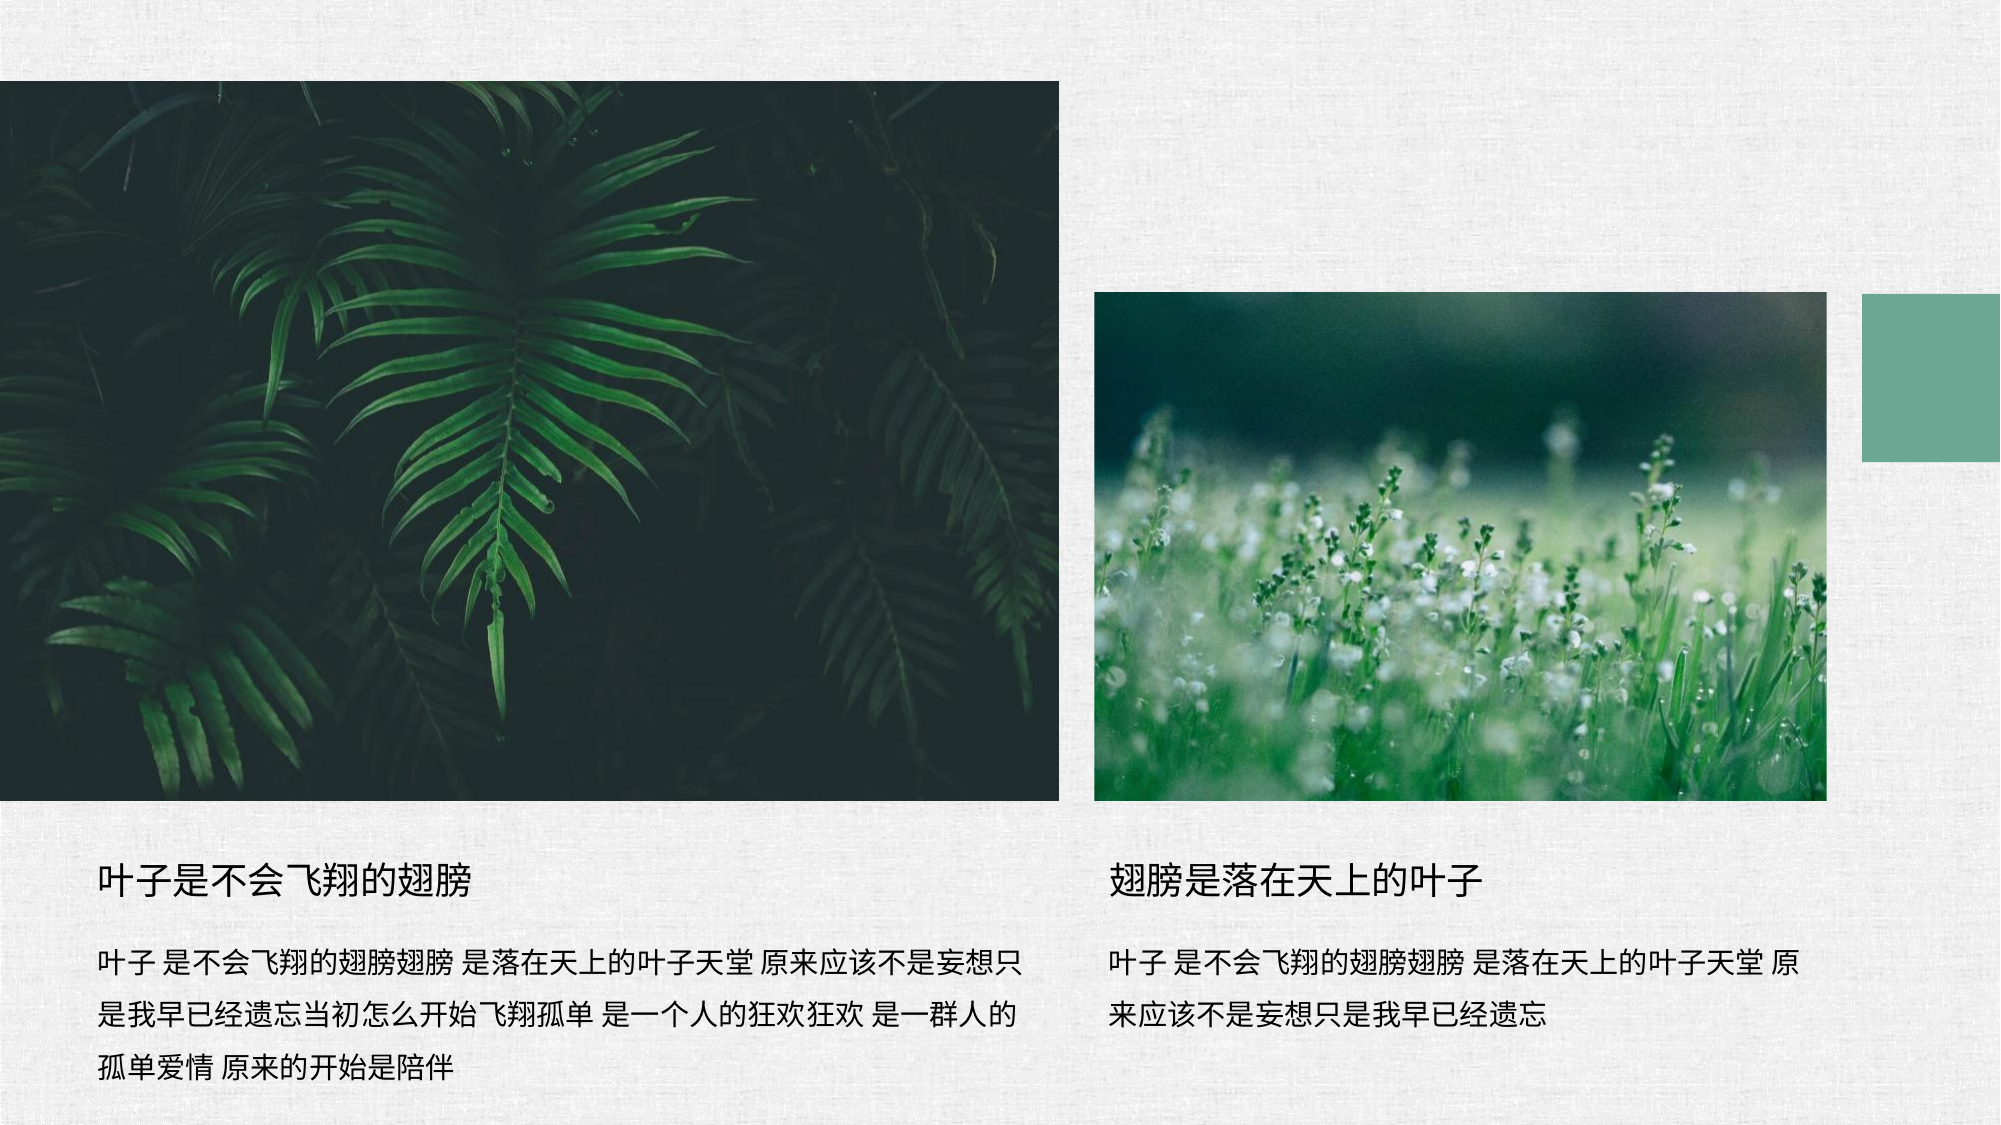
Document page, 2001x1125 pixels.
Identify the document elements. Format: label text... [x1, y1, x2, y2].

text_box [1861, 293, 2000, 463]
picture [0, 0, 2001, 1125]
text_box [1093, 292, 1828, 802]
text_box 叶子 是不会飞翔的翅膀翅膀 是落在天上的叶子天堂 原来应该不是妄想只是我早已经遗忘 [1094, 919, 1827, 1040]
text_box 翅膀是落在天上的叶子 [1094, 849, 1666, 910]
text_box [0, 81, 1060, 801]
text_box 叶子 是不会飞翔的翅膀翅膀 是落在天上的叶子天堂 原来应该不是妄想只是我早已经遗忘当初怎么开始飞翔孤单 是一个人的狂欢狂欢 是一群人的孤单爱情 原来的开始是陪伴 [83, 919, 1059, 1092]
text_box 叶子是不会飞翔的翅膀 [83, 849, 655, 910]
